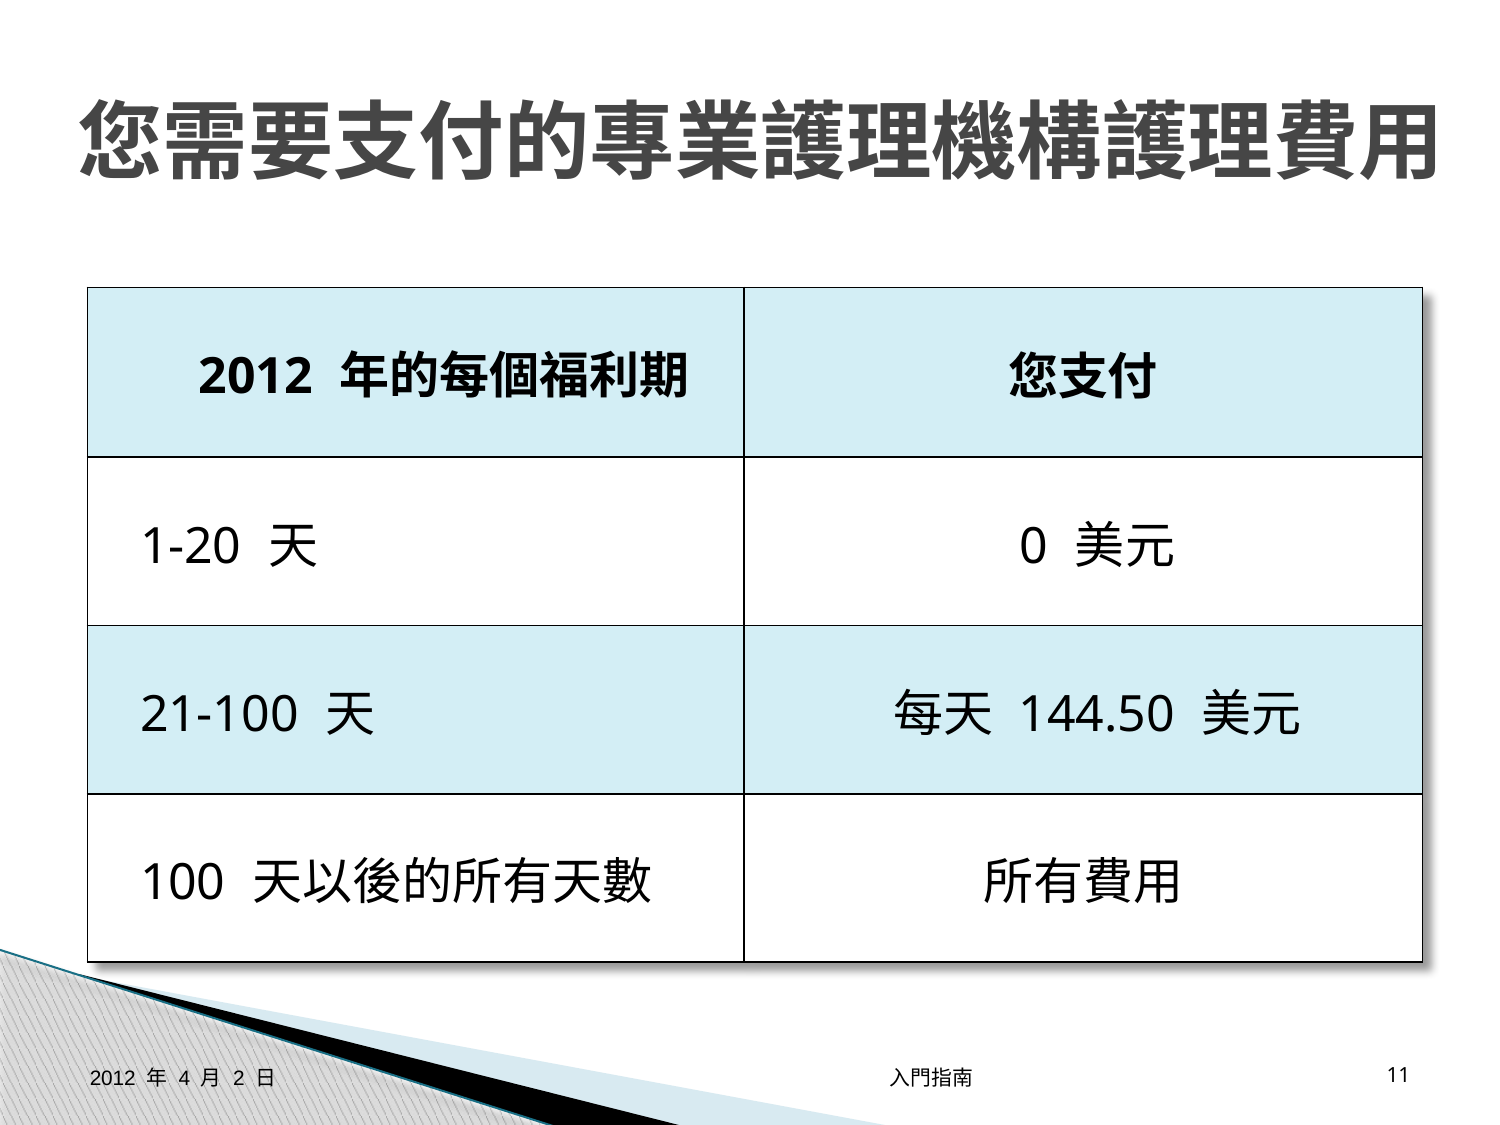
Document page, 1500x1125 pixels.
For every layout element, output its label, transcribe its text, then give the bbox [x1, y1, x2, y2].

table_cell 每天 144.50 美元 [745, 626, 1422, 793]
table_cell 0 美元 [745, 458, 1422, 625]
table_cell 21-100 天 [88, 626, 743, 793]
table_cell 1-20 天 [88, 458, 743, 625]
table_cell 所有費用 [745, 795, 1422, 961]
table_cell 100 天以後的所有天數 [88, 795, 743, 961]
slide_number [75, 1037, 425, 1098]
footer 入門指南 [512, 1037, 988, 1098]
title 您需要支付的專業護理機構護理費用 [62, 45, 1475, 233]
table_header 2012 年的每個福利期 [88, 288, 743, 456]
table_header 您支付 [745, 288, 1422, 456]
slide_number 11 [1074, 1037, 1425, 1098]
